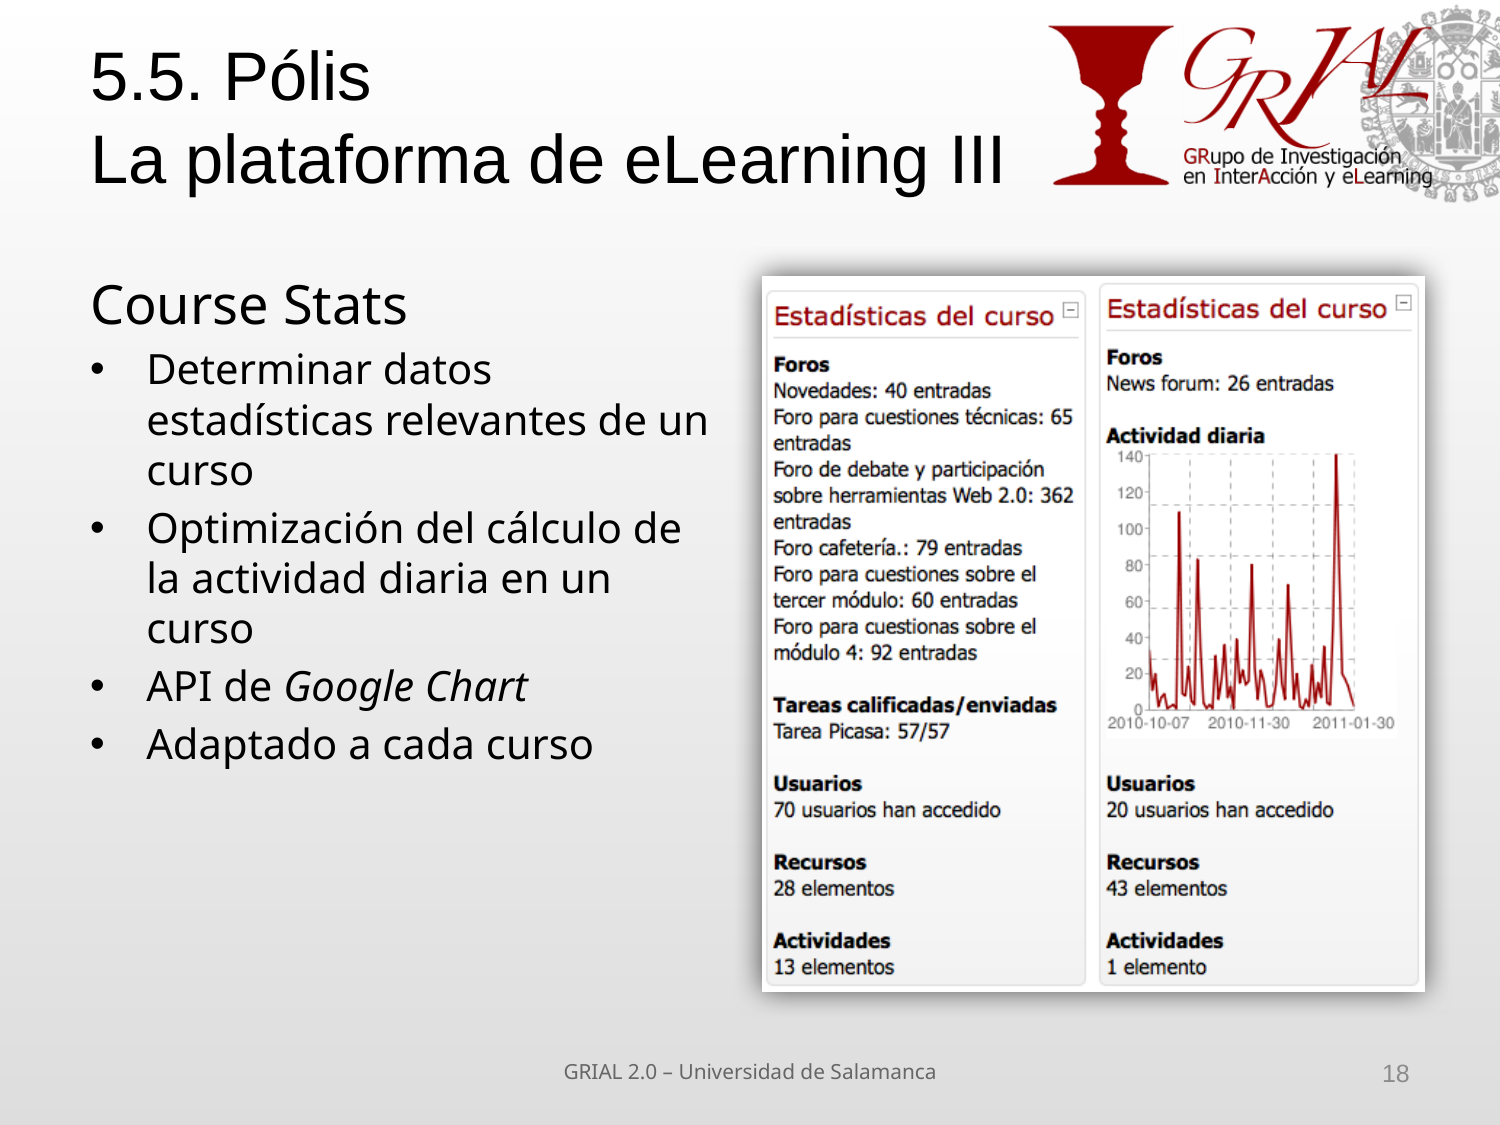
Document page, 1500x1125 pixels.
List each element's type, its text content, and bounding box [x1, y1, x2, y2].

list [762, 262, 1426, 1006]
slide_number 18 [1074, 1042, 1425, 1103]
footer GRIAL 2.0 – Universidad de Salamanca [512, 1042, 988, 1103]
picture [1039, 0, 1500, 209]
list Course Stats Determinar datos estadísticas relevantes de un curso Optimización del cálculo de la actividad diaria en un curso API de Google Chart Adaptado a cada curso [75, 262, 738, 1005]
title 5.5. Pólis La plataforma de eLearning III [75, 20, 1040, 209]
